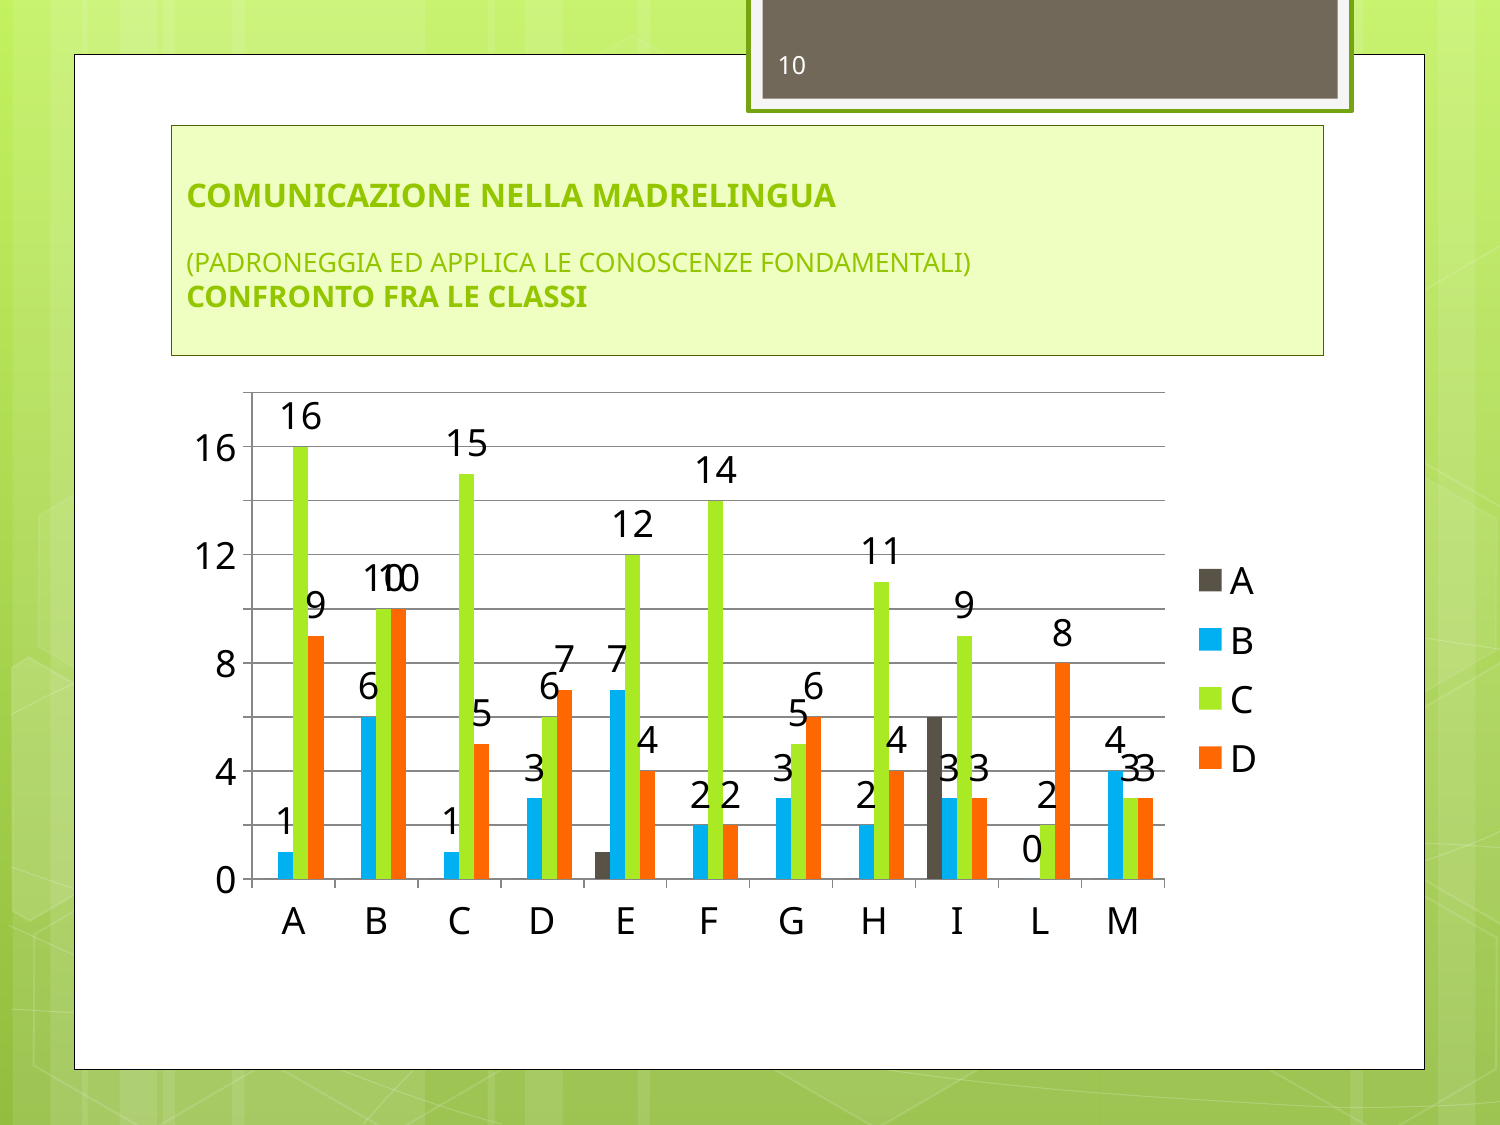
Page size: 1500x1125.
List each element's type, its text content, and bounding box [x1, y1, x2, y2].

title COMUNICAZIONE NELLA MADRELINGUA (PADRONEGGIA ED APPLICA LE CONOSCENZE FONDAMENTALI) CONFRONTO FRA LE CLASSI [171, 125, 1324, 356]
chart [170, 380, 1284, 957]
slide_number 10 [762, 36, 982, 97]
